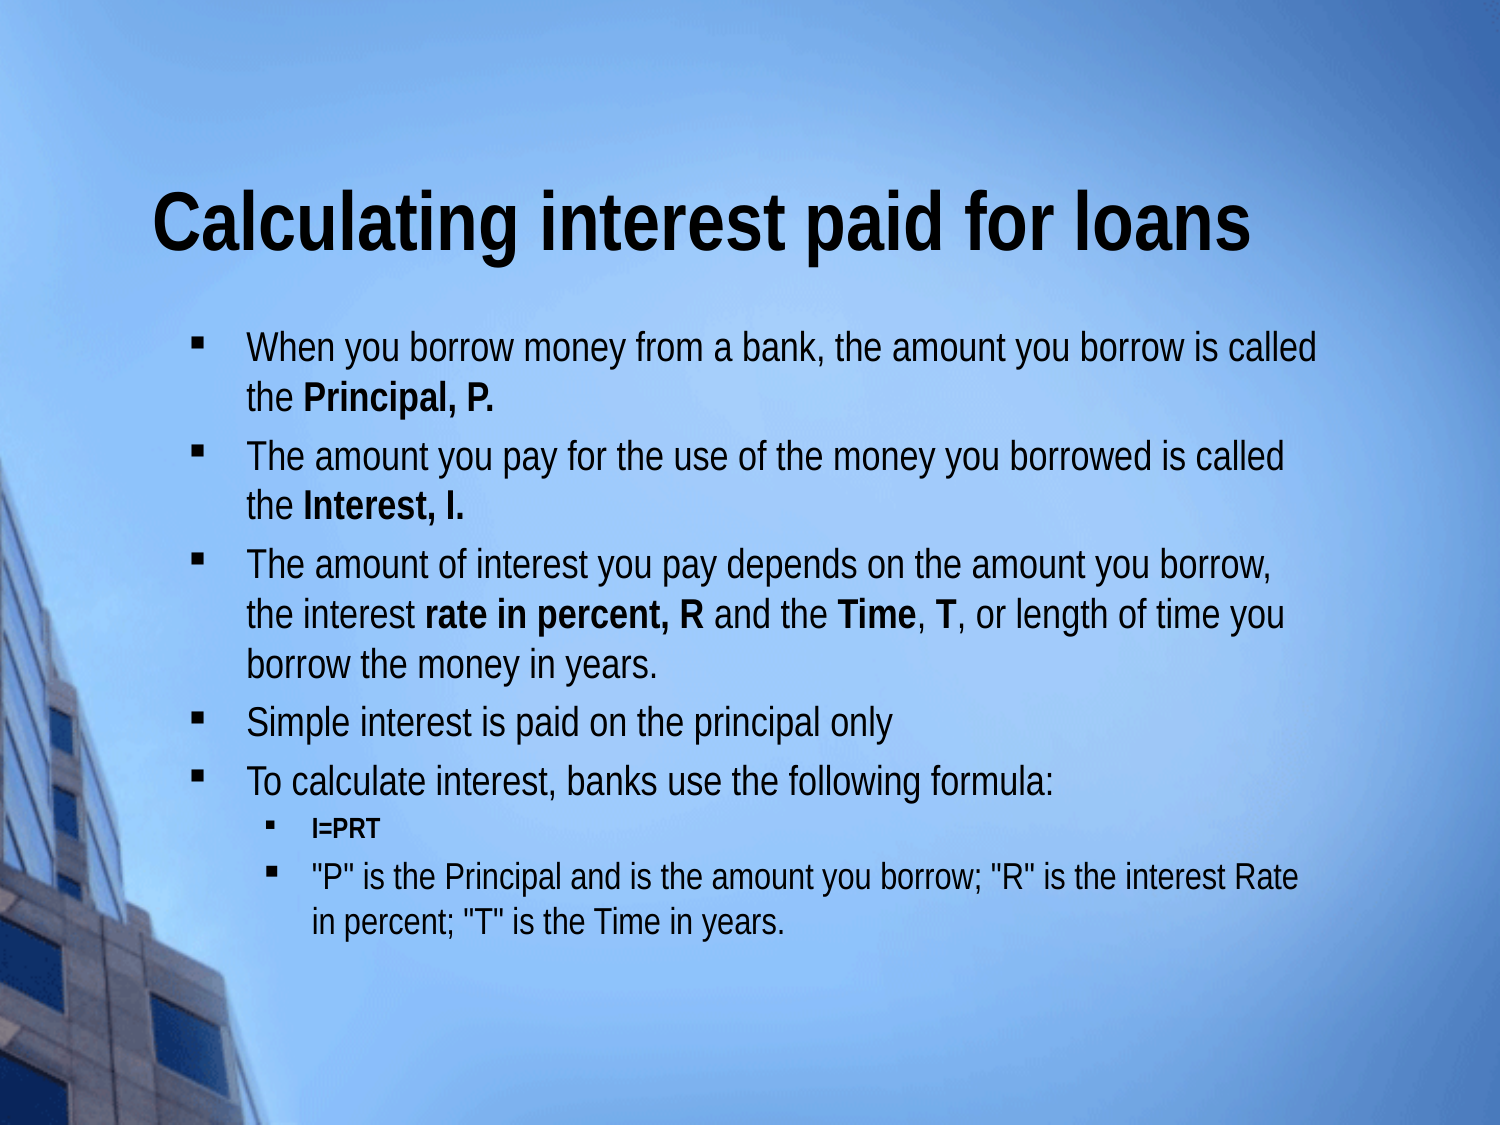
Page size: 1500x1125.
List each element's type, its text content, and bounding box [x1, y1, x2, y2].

picture [0, 0, 1500, 1125]
title Calculating interest paid for loans [137, 112, 1301, 276]
list When you borrow money from a bank, the amount you borrow is called the Principal, P. The amount you pay for the use of the money you borrowed is called the Interest, I. The amount of interest you pay depends on the amount you borrow, the interest rate in percent, R and the Time, T, or length of time you borrow the money in years. Simple interest is paid on the principal only To calculate interest, banks use the following formula: I=PRT "P" is the Principal and is the amount you borrow; "R" is the interest Rate in percent; "T" is the Time in years. [174, 312, 1338, 888]
